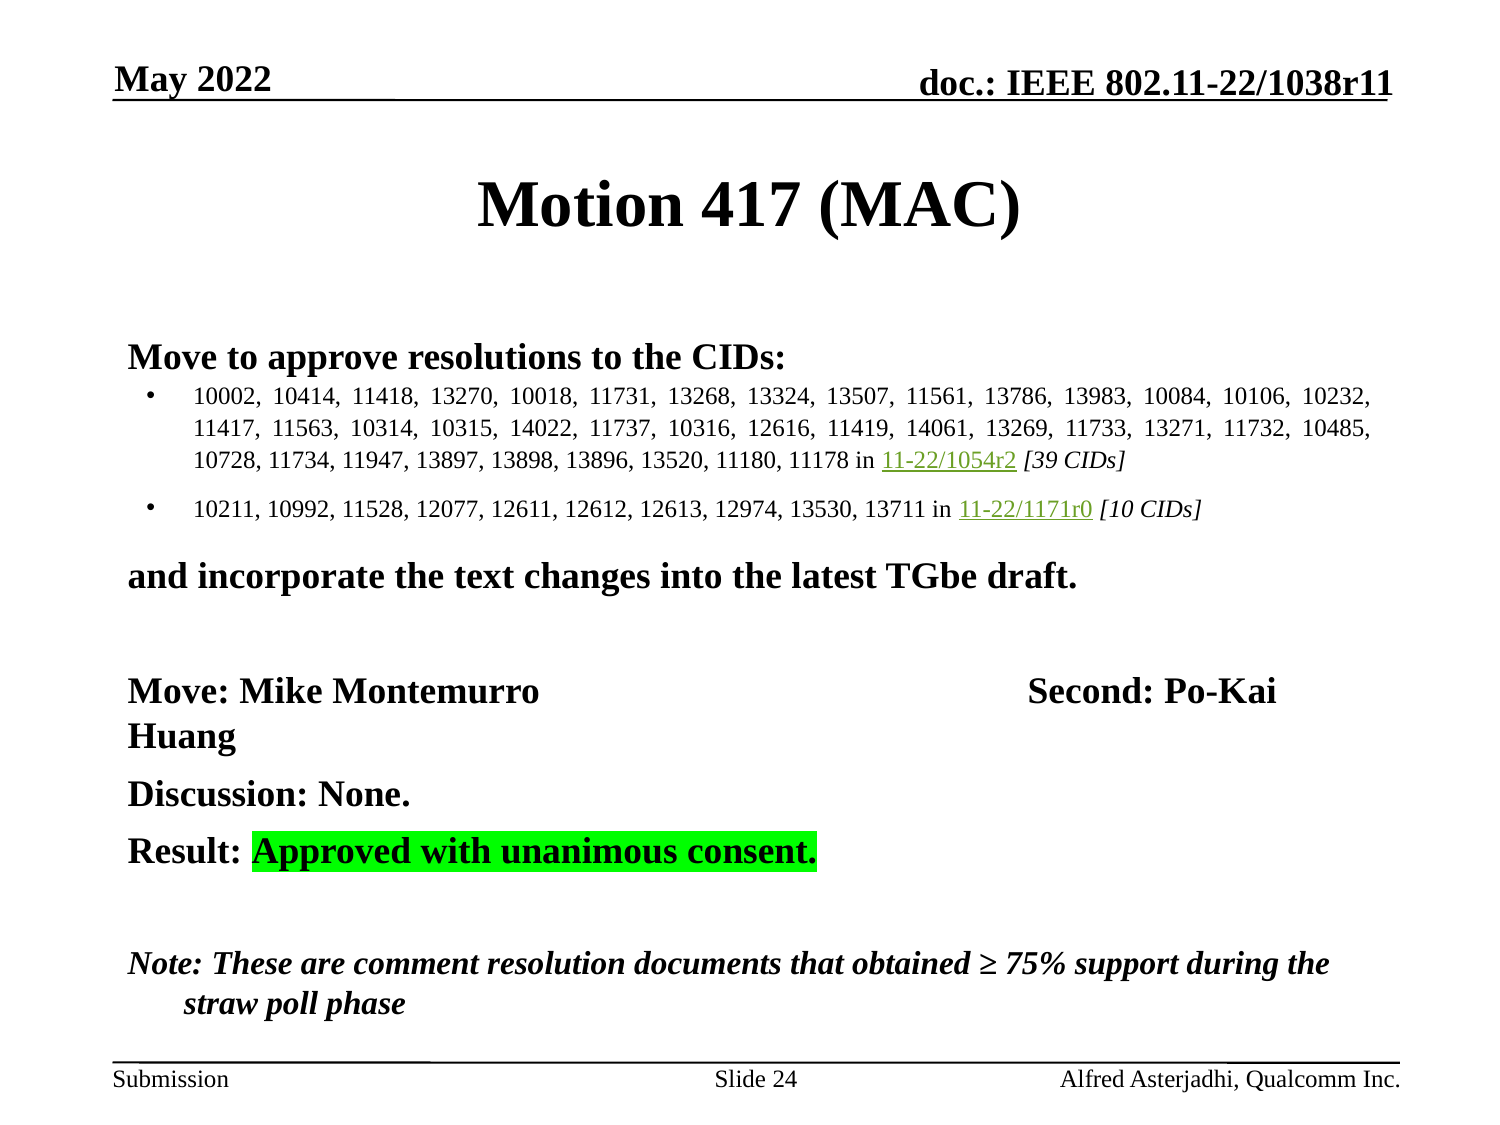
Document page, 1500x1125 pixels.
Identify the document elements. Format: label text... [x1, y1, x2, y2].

footer Alfred Asterjadhi, Qualcomm Inc. [878, 1061, 1402, 1093]
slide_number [114, 54, 423, 100]
list Move to approve resolutions to the CIDs: 10002, 10414, 11418, 13270, 10018, 11731, 13268, 13324, 13507, 11561, 13786, 13983, 10084, 10106, 10232, 11417, 11563, 10314, 10315, 14022, 11737, 10316, 12616, 11419, 14061, 13269, 11733, 13271, 11732, 10485, 10728, 11734, 11947, 13897, 13898, 13896, 13520, 11180, 11178 in 11-22/1054r2 [39 CIDs] 10211, 10992, 11528, 12077, 12611, 12612, 12613, 12974, 13530, 13711 in 11-22/1171r0 [10 CIDs] and incorporate the text changes into the latest TGbe draft. Move: Mike Montemurro Second: Po-Kai Huang Discussion: None. Result: Approved with unanimous consent. Note: These are comment resolution documents that obtained ≥ 75% support during the straw poll phase [112, 324, 1388, 1063]
slide_number Slide 24 [712, 1061, 800, 1123]
title Motion 417 (MAC) [112, 112, 1388, 288]
